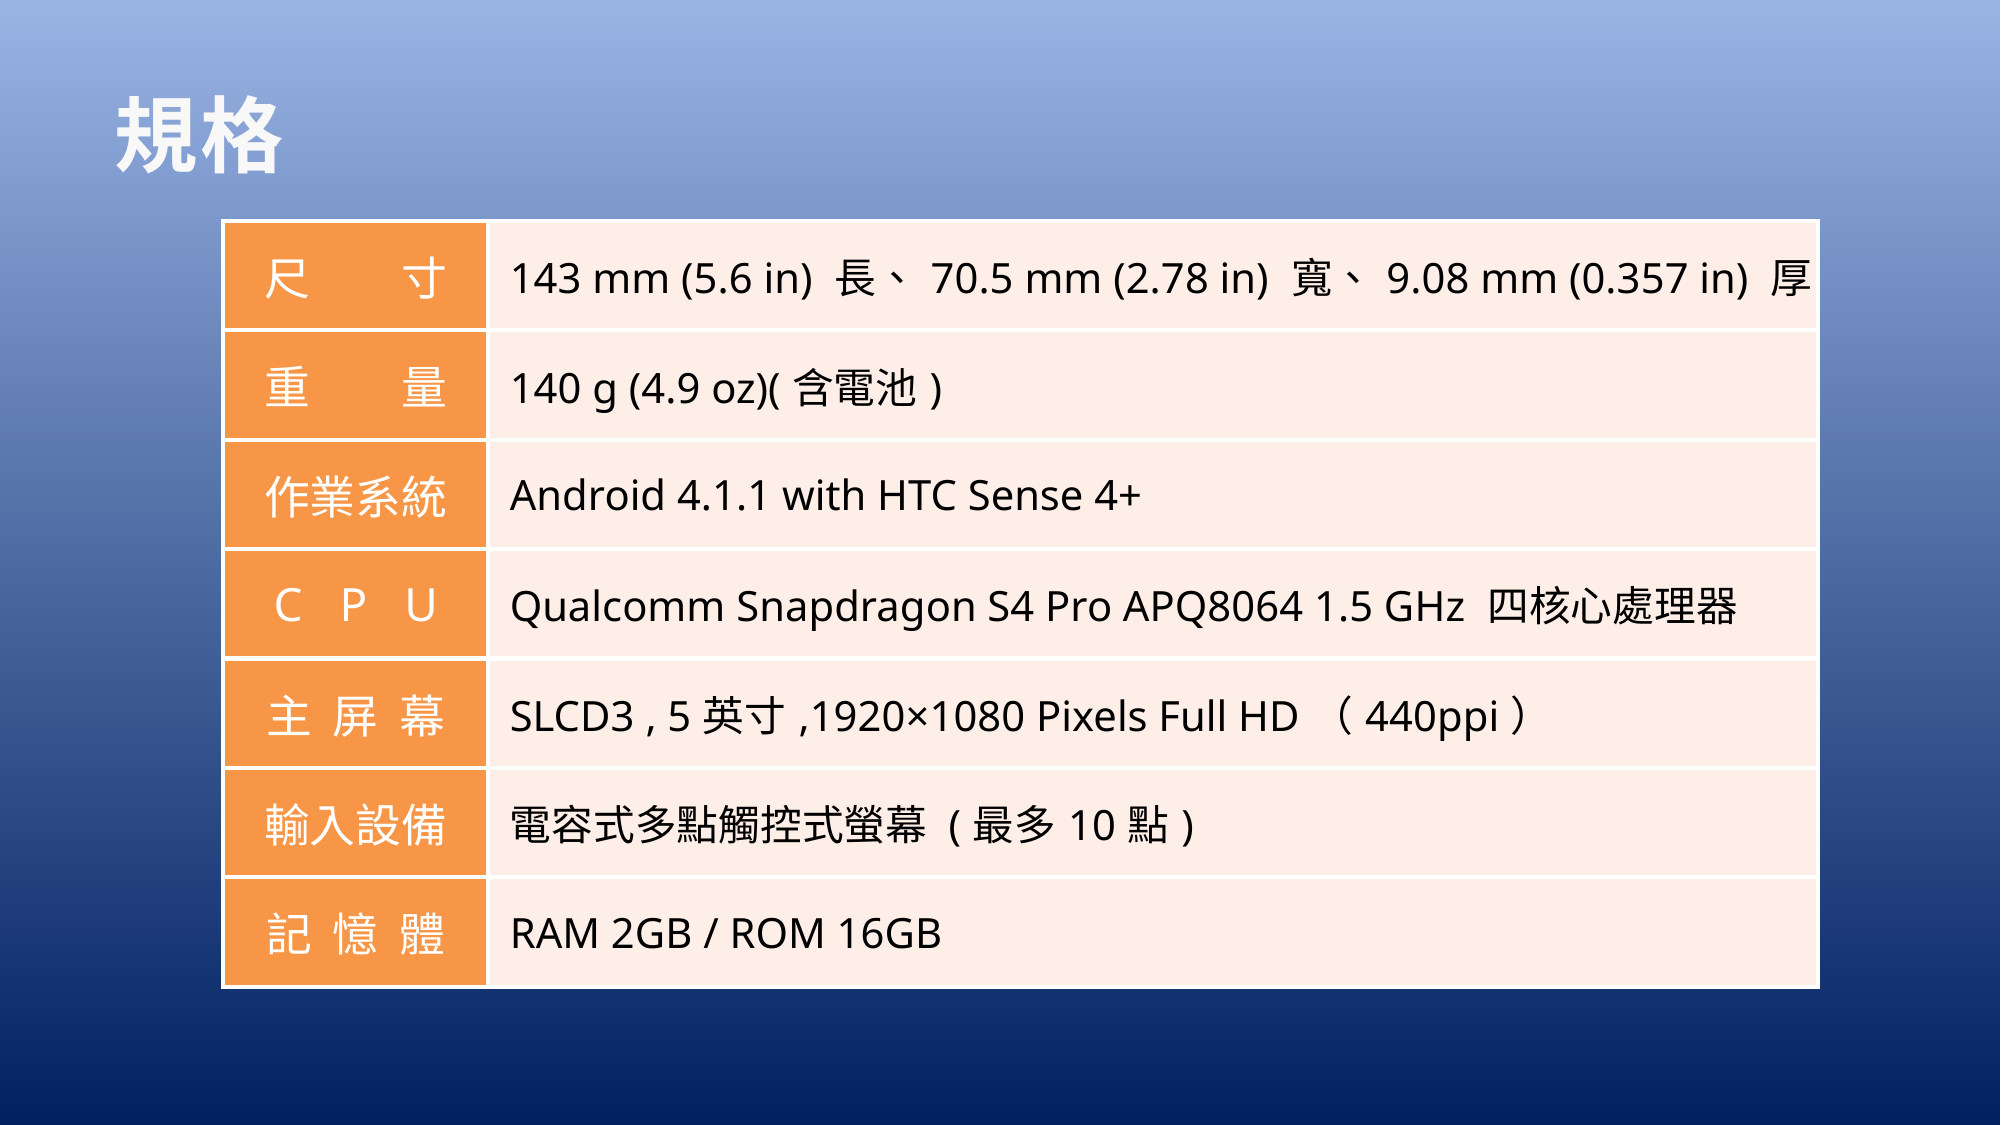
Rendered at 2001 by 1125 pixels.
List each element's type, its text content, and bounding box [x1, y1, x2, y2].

table_cell 電容式多點觸控式螢幕 (最多10點) [490, 770, 1816, 875]
table_cell Qualcomm Snapdragon S4 Pro APQ8064 1.5 GHz 四核心處理器 [490, 551, 1816, 656]
table_cell 140 g (4.9 oz)(含電池) [490, 332, 1816, 438]
table_cell 作業系統 [225, 442, 486, 547]
table_cell C P U [225, 551, 486, 656]
table_cell RAM 2GB / ROM 16GB [490, 879, 1816, 985]
table_cell 記 憶 體 [225, 879, 486, 985]
table_cell Android 4.1.1 with HTC Sense 4+ [490, 442, 1816, 547]
table_cell 輸入設備 [225, 770, 486, 875]
table_header 143 mm (5.6 in) 長、70.5 mm (2.78 in) 寬、9.08 mm (0.357 in) 厚 [490, 223, 1816, 328]
table_header 尺 寸 [225, 223, 486, 328]
title 規格 [99, 58, 1900, 207]
table_cell SLCD3 , 5英寸,1920×1080 Pixels Full HD（440ppi） [490, 661, 1816, 766]
table_cell 主 屏 幕 [225, 661, 486, 766]
table_cell 重 量 [225, 332, 486, 438]
